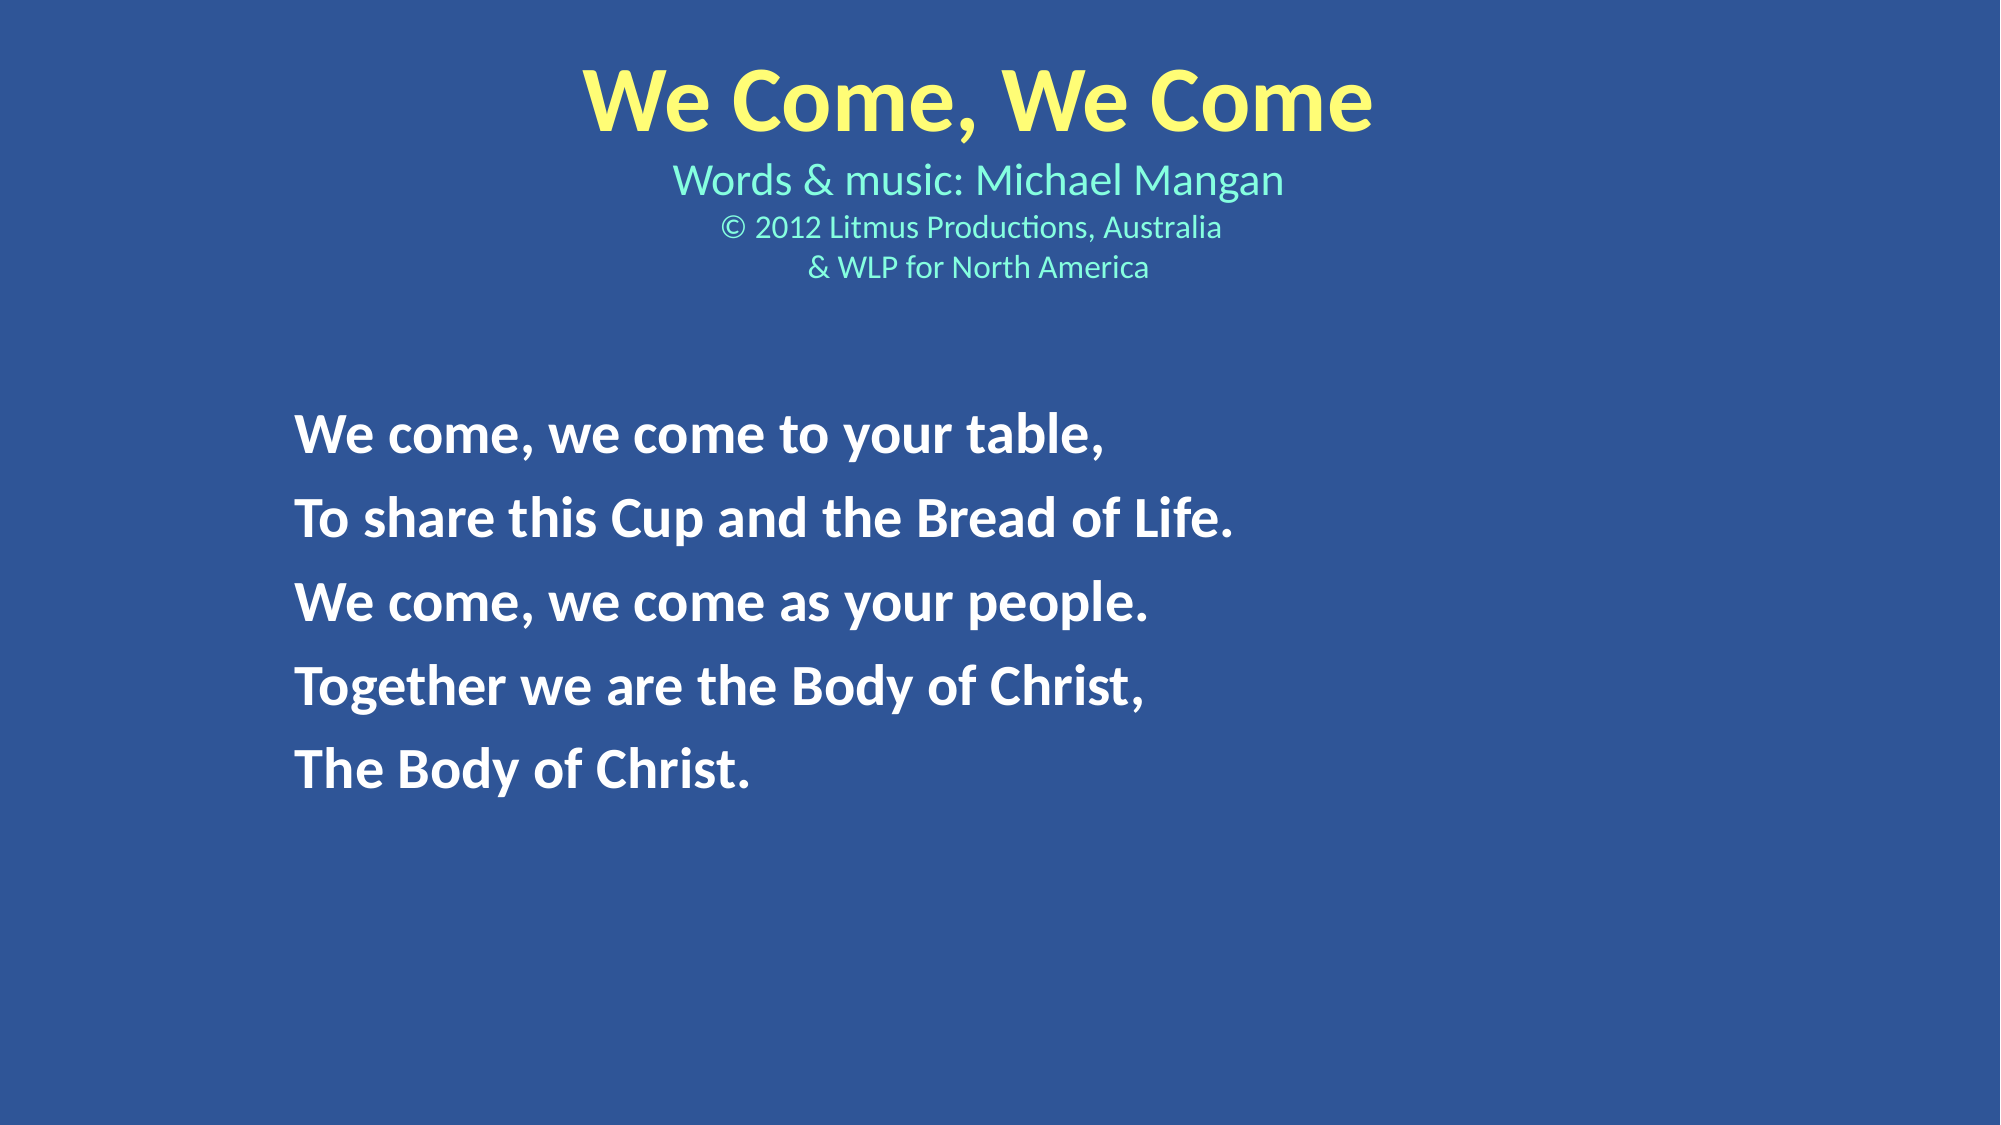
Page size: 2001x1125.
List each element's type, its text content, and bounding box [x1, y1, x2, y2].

text_box We Come, We Come Words & music: Michael Mangan © 2012 Litmus Productions, Australia & WLP for North America [291, 1, 1667, 321]
list We come, we come to your table, To share this Cup and the Bread of Life. We come, we come as your people. Together we are the Body of Christ, The Body of Christ. [204, 396, 1694, 831]
